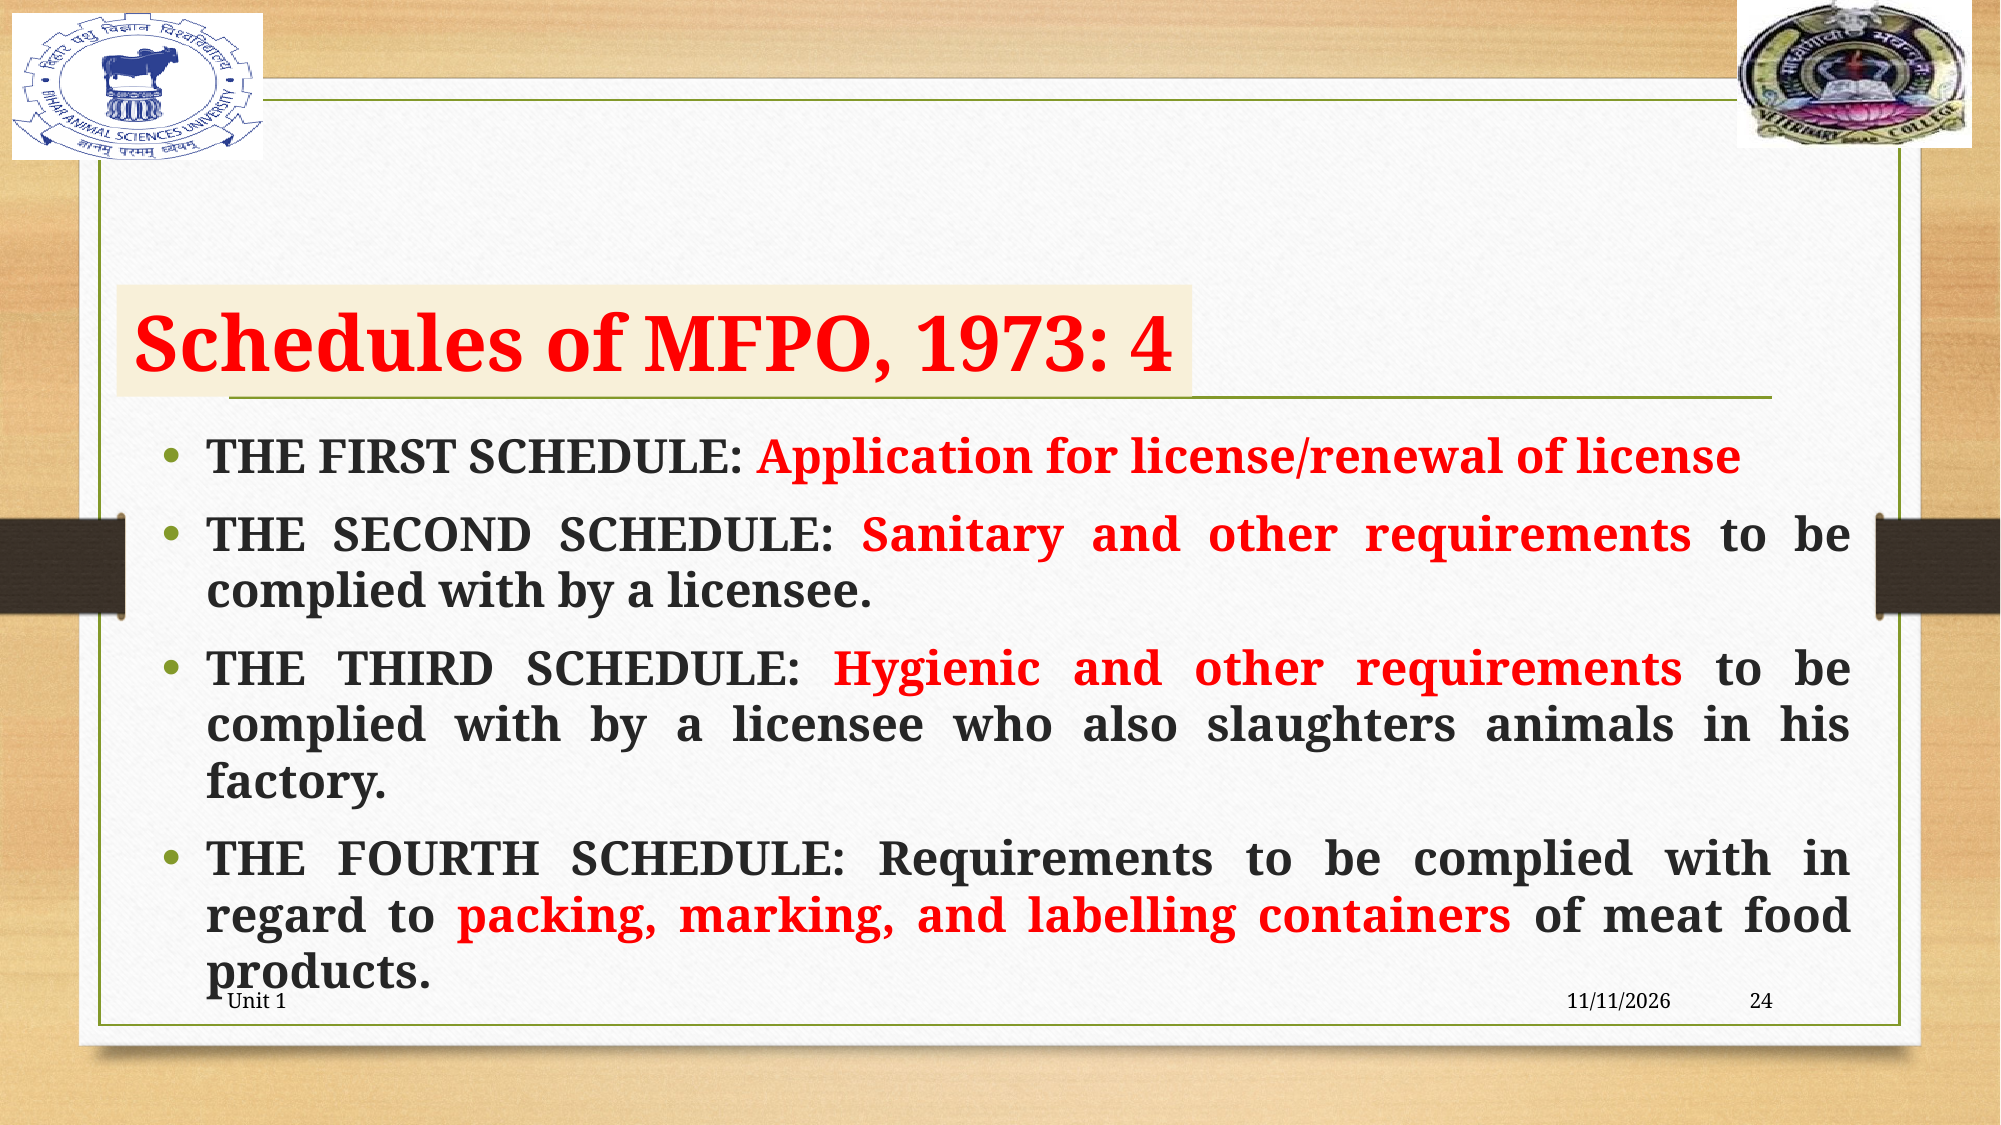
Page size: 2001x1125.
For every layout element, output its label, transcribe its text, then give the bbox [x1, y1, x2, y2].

list THE FIRST SCHEDULE: Application for license/renewal of license THE SECOND SCHEDULE: Sanitary and other requirements to be complied with by a licensee. THE THIRD SCHEDULE: Hygienic and other requirements to be complied with by a licensee who also slaughters animals in his factory. THE FOURTH SCHEDULE: Requirements to be complied with in regard to packing, marking, and labelling containers of meat food products. [146, 419, 1867, 1010]
footer Unit 1 [212, 979, 1411, 1025]
title Schedules of MFPO, 1973: 4 [116, 284, 1193, 397]
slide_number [1423, 979, 1686, 1025]
slide_number 24 [1698, 979, 1788, 1025]
picture [0, 0, 2001, 1125]
